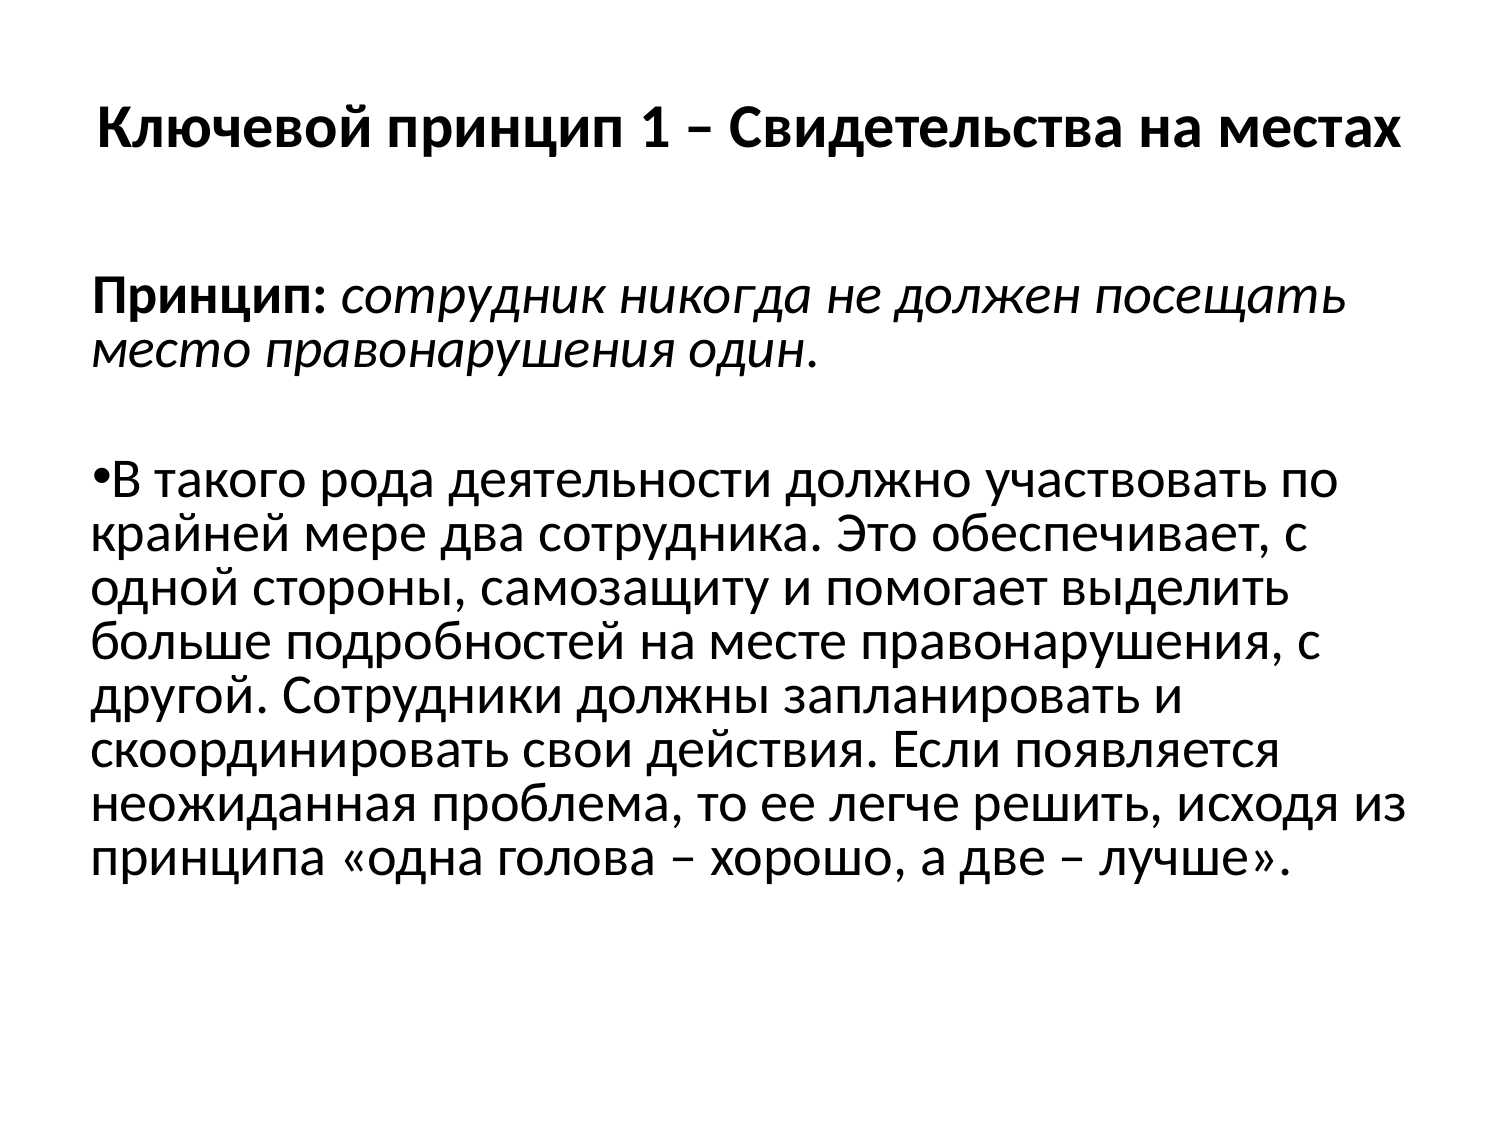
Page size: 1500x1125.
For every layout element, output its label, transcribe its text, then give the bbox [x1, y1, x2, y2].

title Ключевой принцип 1 – Свидетельства на местах [74, 44, 1426, 200]
list Принцип: сотрудник никогда не должен посещать место правонарушения один. В такого рода деятельности должно участвовать по крайней мере два сотрудника. Это обеспечивает, с одной стороны, самозащиту и помогает выделить больше подробностей на месте правонарушения, с другой. Сотрудники должны запланировать и скоординировать свои действия. Если появляется неожиданная проблема, то ее легче решить, исходя из принципа «одна голова – хорошо, а две – лучше». [74, 262, 1426, 1006]
